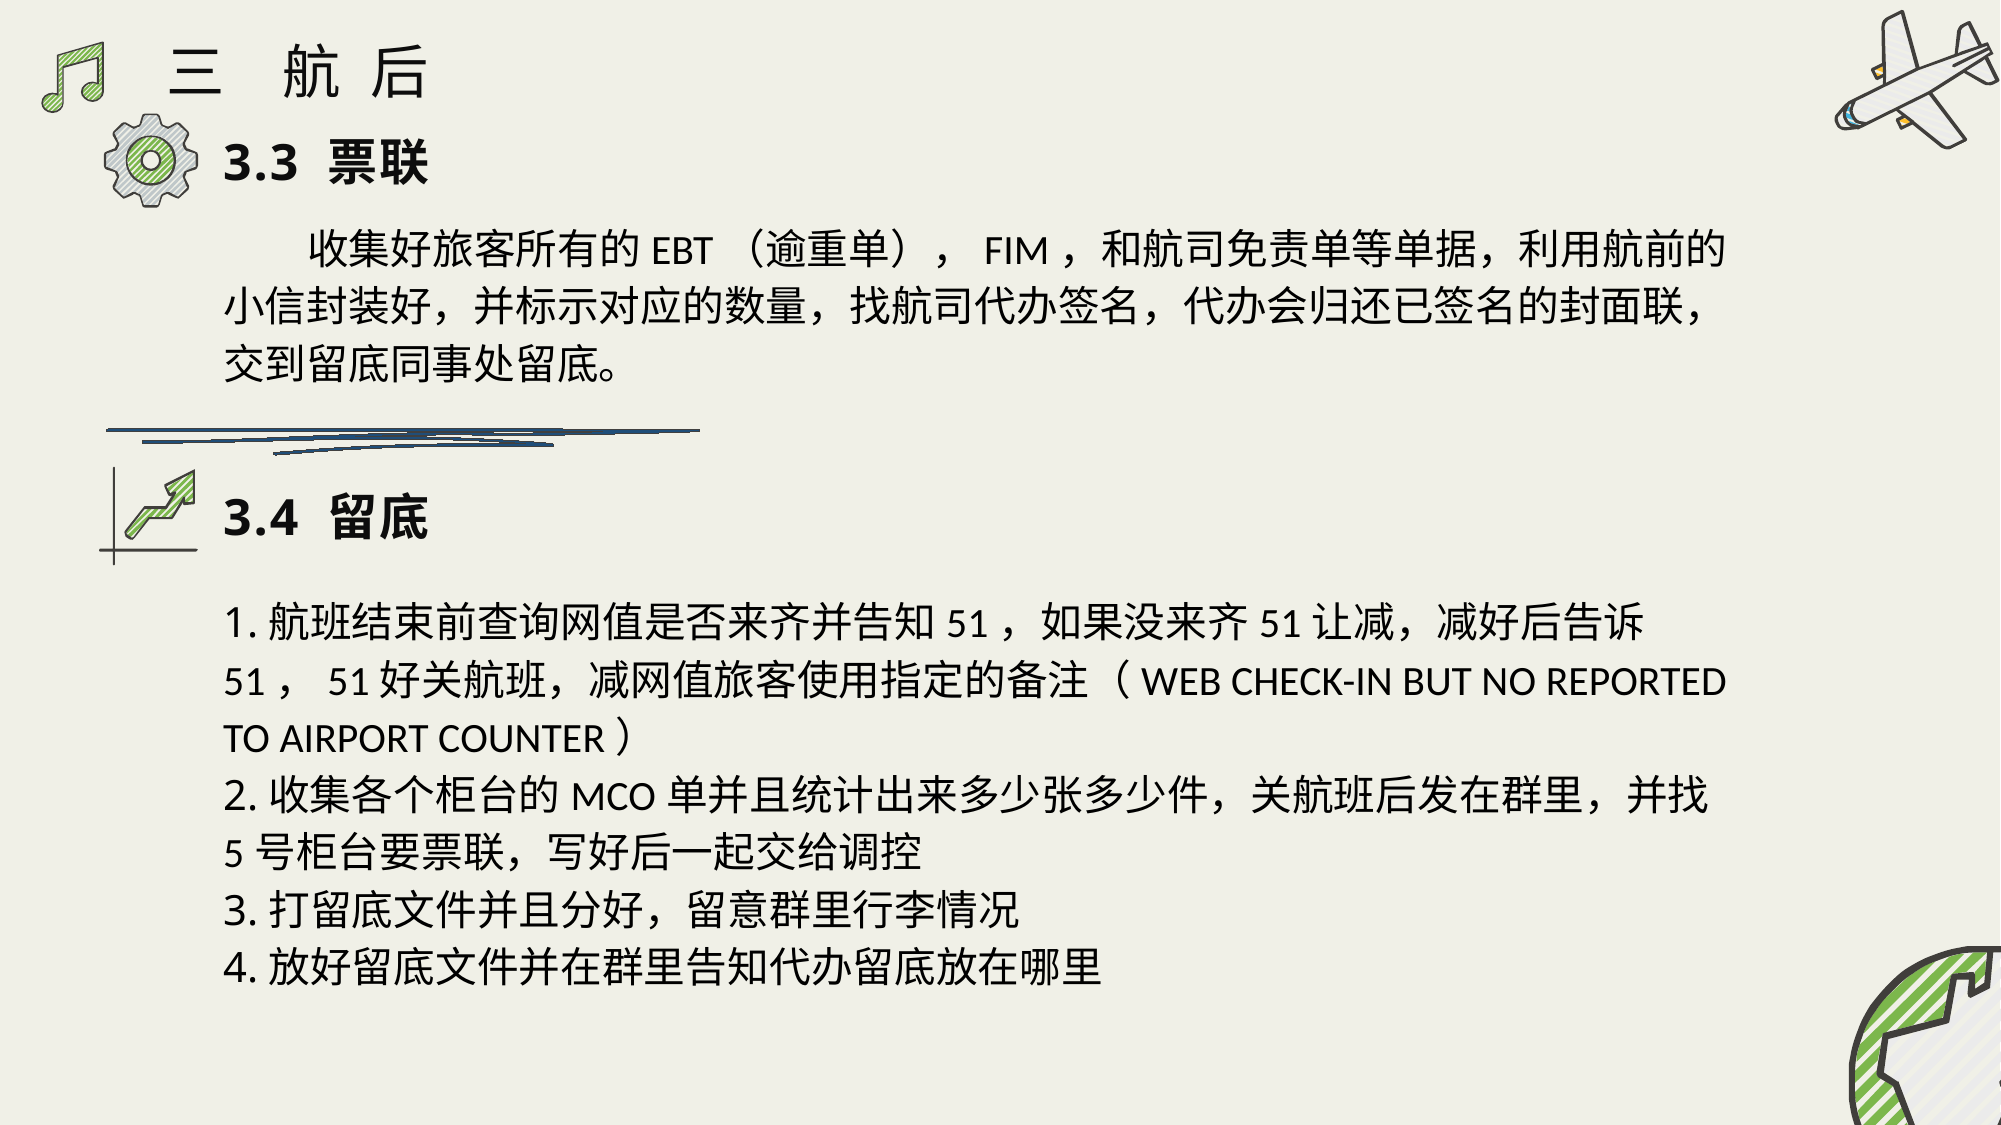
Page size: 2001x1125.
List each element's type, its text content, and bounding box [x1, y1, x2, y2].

text_box 三 航 后 [151, 27, 444, 113]
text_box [103, 113, 198, 208]
text_box 1.航班结束前查询网值是否来齐并告知51，如果没来齐51让减，减好后告诉51，51好关航班，减网值旅客使用指定的备注（WEB CHECK-IN BUT NO REPORTED TO AIRPORT COUNTER） 2.收集各个柜台的MCO单并且统计出来多少张多少件，关航班后发在群里，并找5号柜台要票联，写好后一起交给调控 3.打留底文件并且分好，留意群里行李情况 4.放好留底文件并在群里告知代办留底放在哪里 [208, 580, 1754, 999]
text_box [106, 428, 700, 456]
text_box 3.3 票联 [208, 122, 747, 198]
picture [1848, 946, 2000, 1125]
picture [1839, 0, 1987, 172]
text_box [41, 41, 104, 114]
text_box 收集好旅客所有的EBT（逾重单），FIM，和航司免责单等单据，利用航前的小信封装好，并标示对应的数量，找航司代办签名，代办会归还已签名的封面联，交到留底同事处留底。 [208, 207, 1754, 395]
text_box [99, 466, 198, 566]
text_box 3.4 留底 [208, 478, 535, 553]
